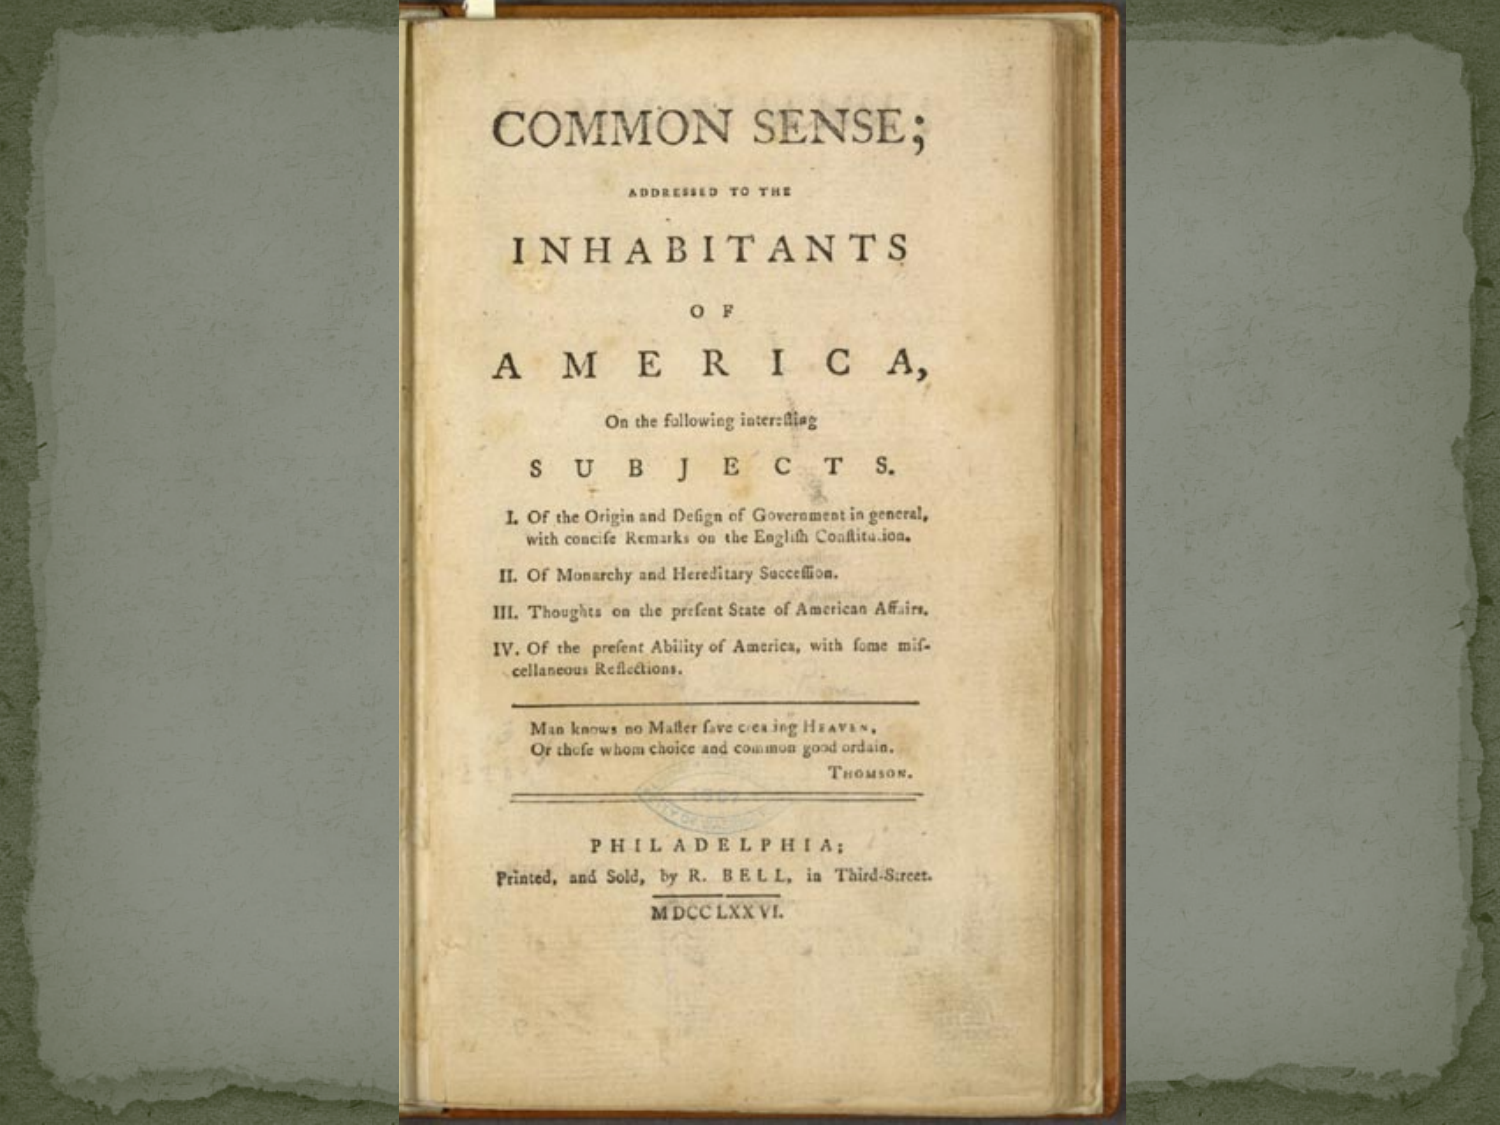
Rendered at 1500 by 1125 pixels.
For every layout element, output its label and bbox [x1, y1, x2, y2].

list [402, 2, 1125, 1123]
